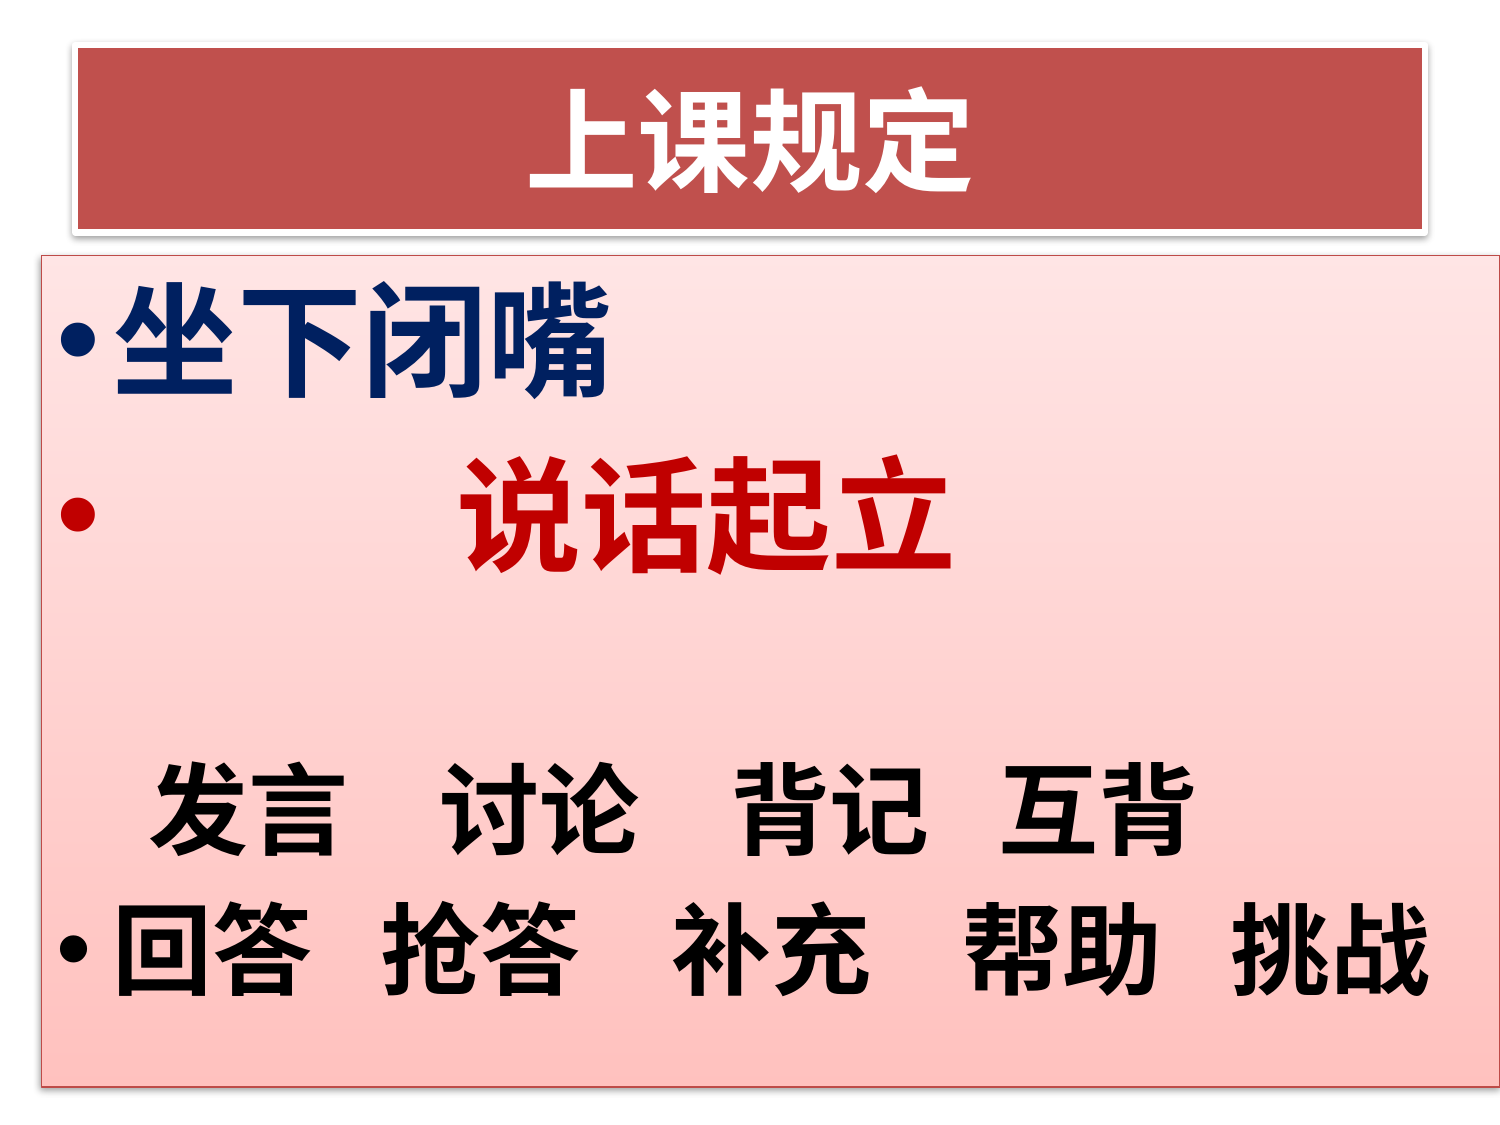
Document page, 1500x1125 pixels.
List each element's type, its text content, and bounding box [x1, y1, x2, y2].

title 上课规定 [72, 42, 1428, 236]
list 坐下闭嘴 说话起立 发言 讨论 背记 互背 回答 抢答 补充 帮助 挑战 [41, 255, 1500, 1088]
